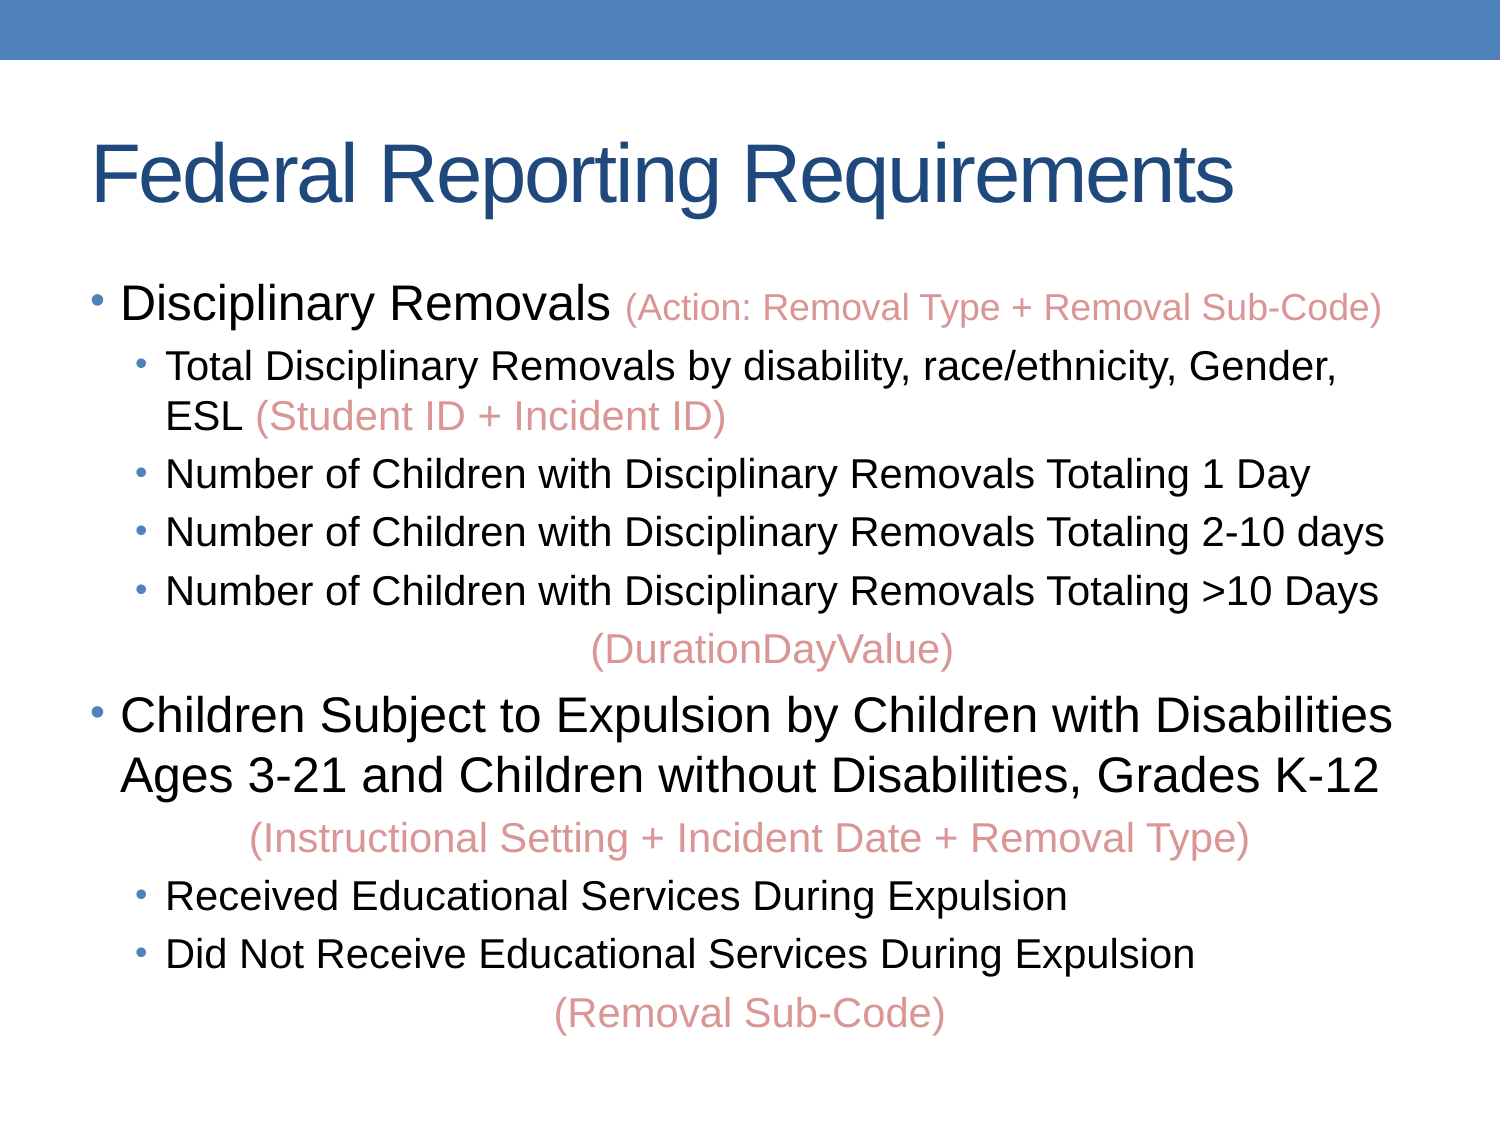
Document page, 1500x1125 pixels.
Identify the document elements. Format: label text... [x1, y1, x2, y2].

list Disciplinary Removals (Action: Removal Type + Removal Sub-Code) Total Disciplinary Removals by disability, race/ethnicity, Gender, ESL (Student ID + Incident ID) Number of Children with Disciplinary Removals Totaling 1 Day Number of Children with Disciplinary Removals Totaling 2-10 days Number of Children with Disciplinary Removals Totaling >10 Days (DurationDayValue) Children Subject to Expulsion by Children with Disabilities Ages 3-21 and Children without Disabilities, Grades K-12 (Instructional Setting + Incident Date + Removal Type) Received Educational Services During Expulsion Did Not Receive Educational Services During Expulsion (Removal Sub-Code) [75, 262, 1425, 1063]
title Federal Reporting Requirements [75, 87, 1425, 250]
